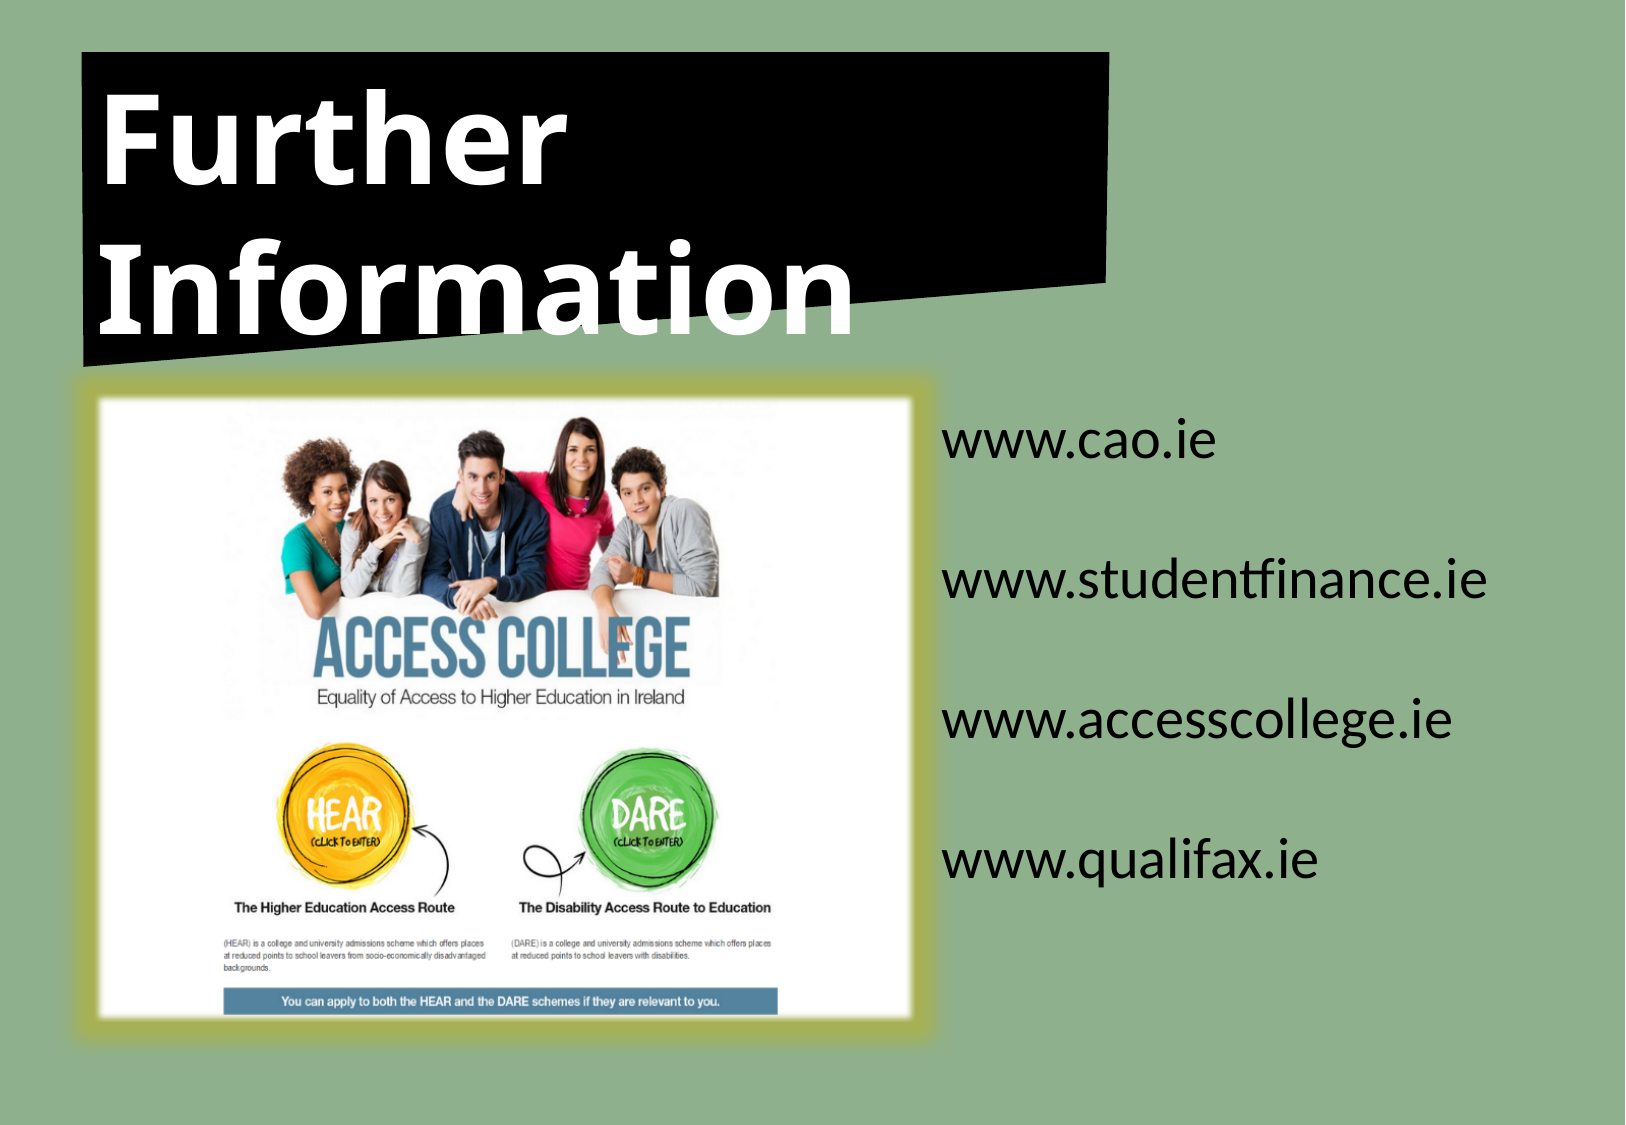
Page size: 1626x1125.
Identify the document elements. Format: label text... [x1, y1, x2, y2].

list [155, 262, 1545, 1005]
text_box www.cao.ie www.studentfinance.ie www.accesscollege.ie www.qualifax.ie [926, 392, 1512, 898]
picture [92, 392, 916, 1022]
text_box Further Information [81, 52, 1110, 363]
